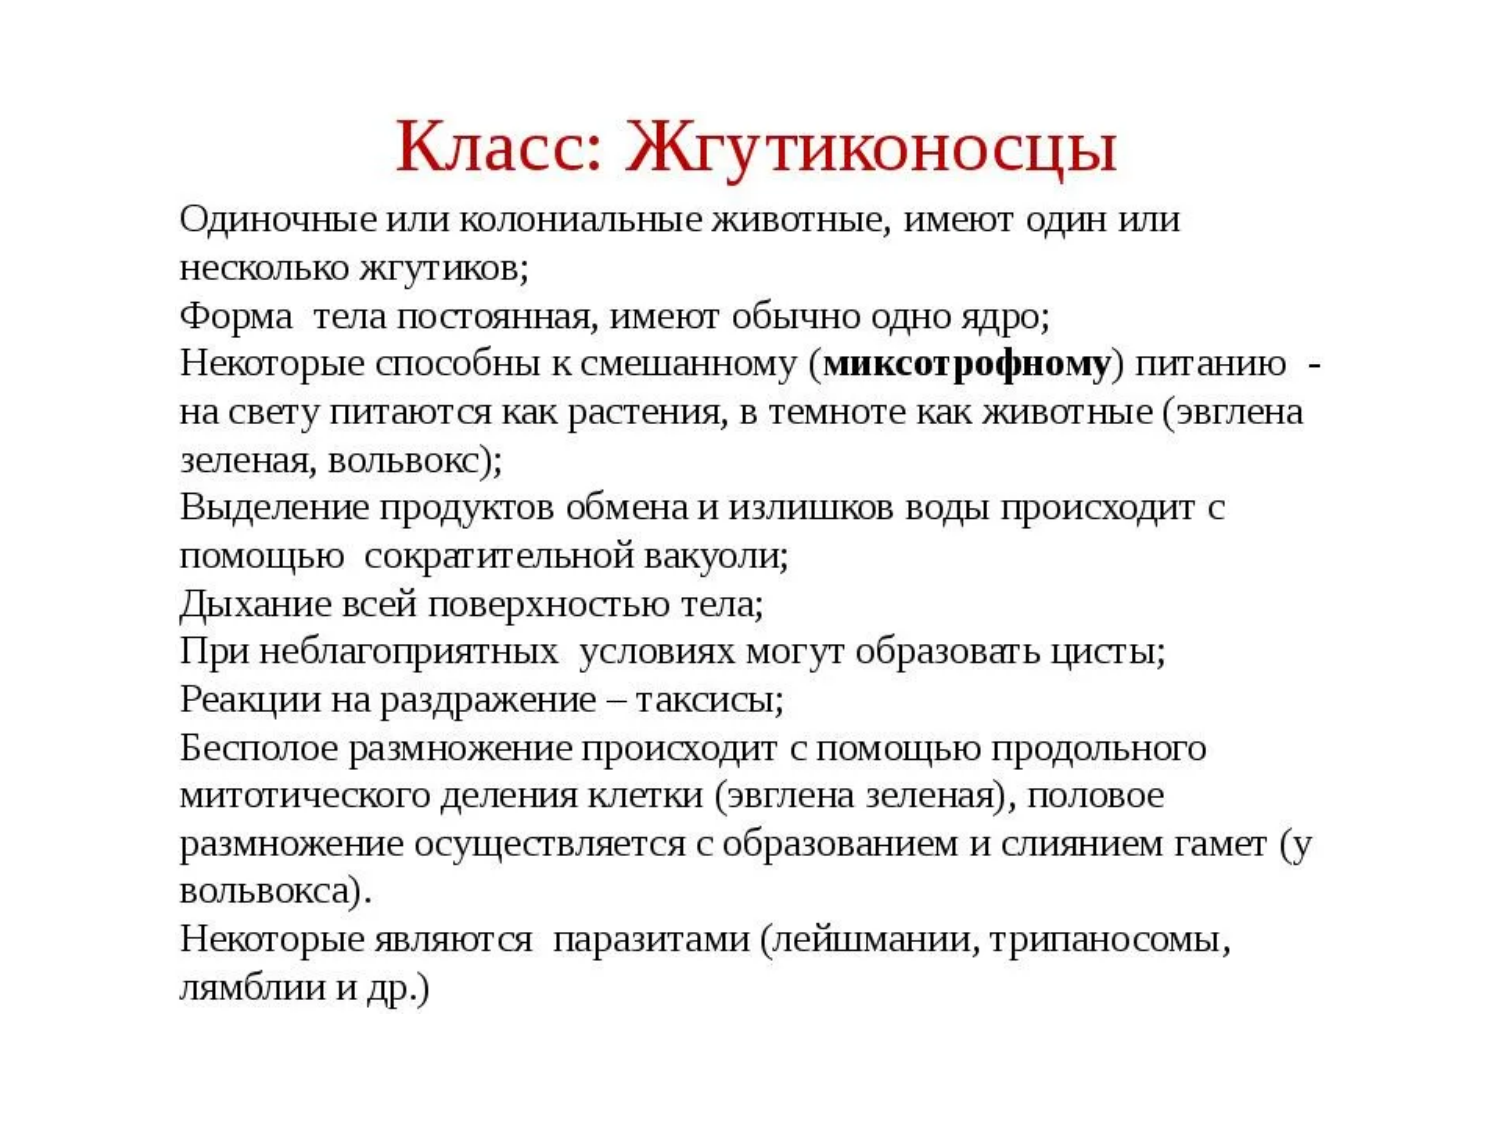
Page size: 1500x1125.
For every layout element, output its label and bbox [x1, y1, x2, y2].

picture [175, 111, 1325, 1014]
